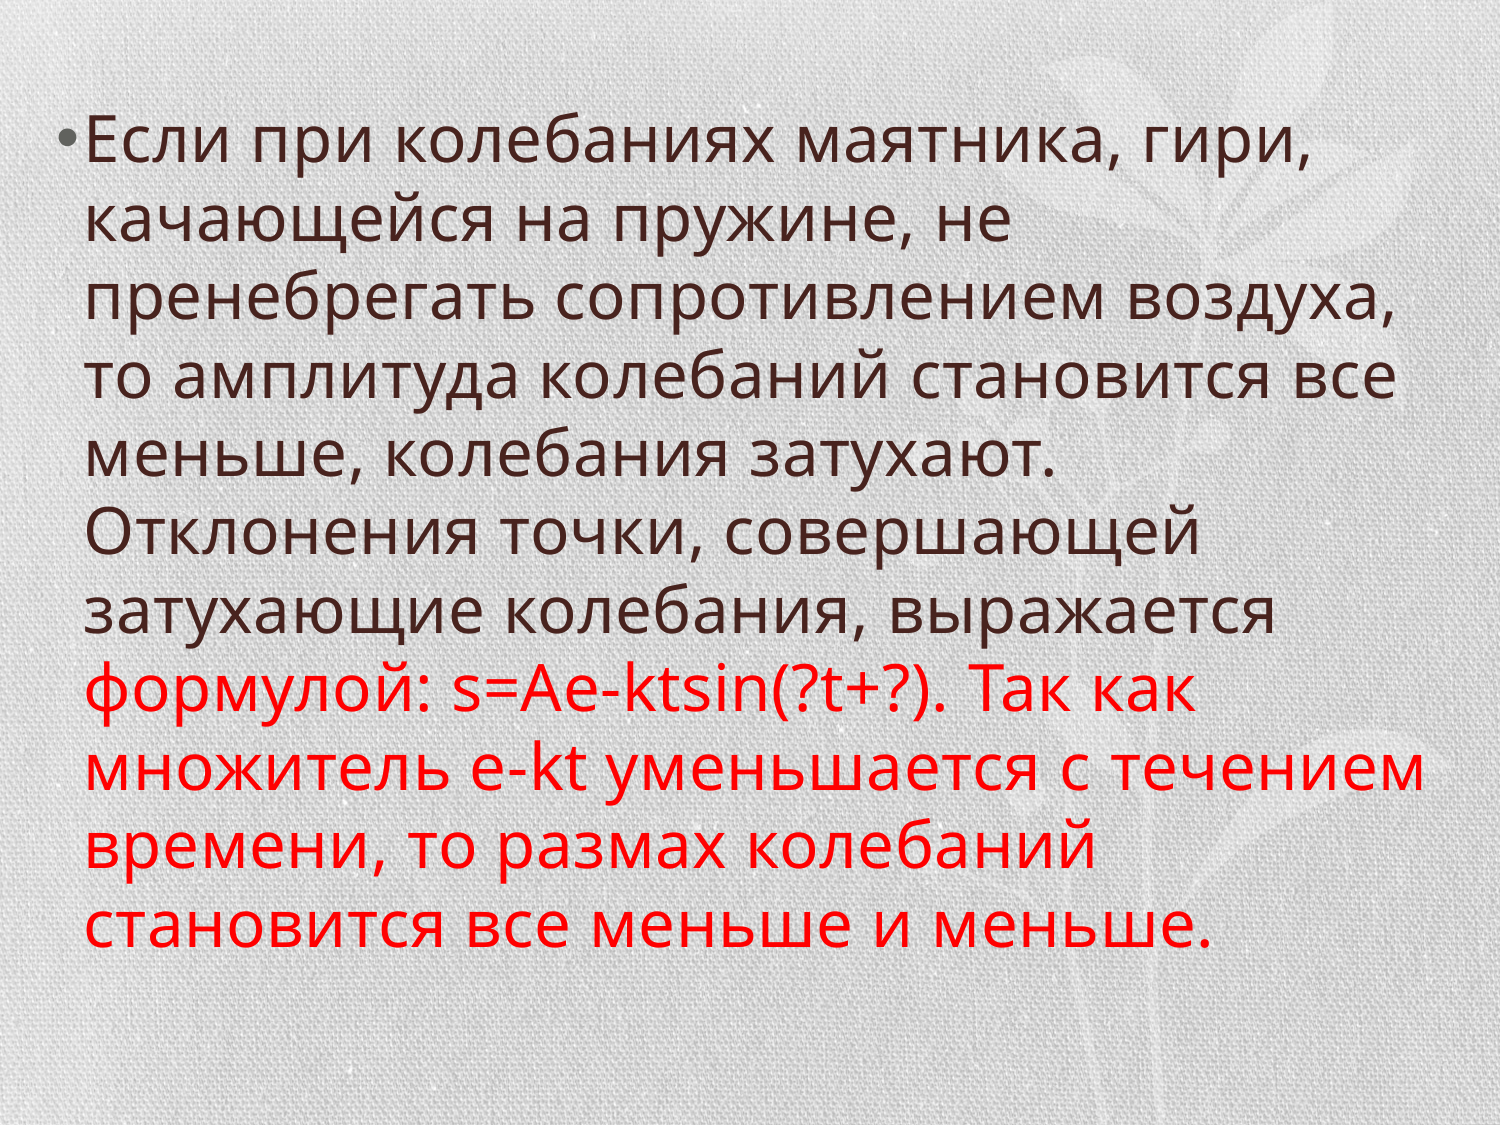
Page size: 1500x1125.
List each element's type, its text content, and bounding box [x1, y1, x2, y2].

list Если при колебаниях маятника, гири, качающейся на пружине, не пренебрегать сопротивлением воздуха, то амплитуда колебаний становится все меньше, колебания затухают. Отклонения точки, совершающей затухающие колебания, выражается формулой: s=Ae-ktsin(?t+?). Так как множитель е-kt уменьшается с течением времени, то размах колебаний становится все меньше и меньше. [41, 90, 1452, 1047]
